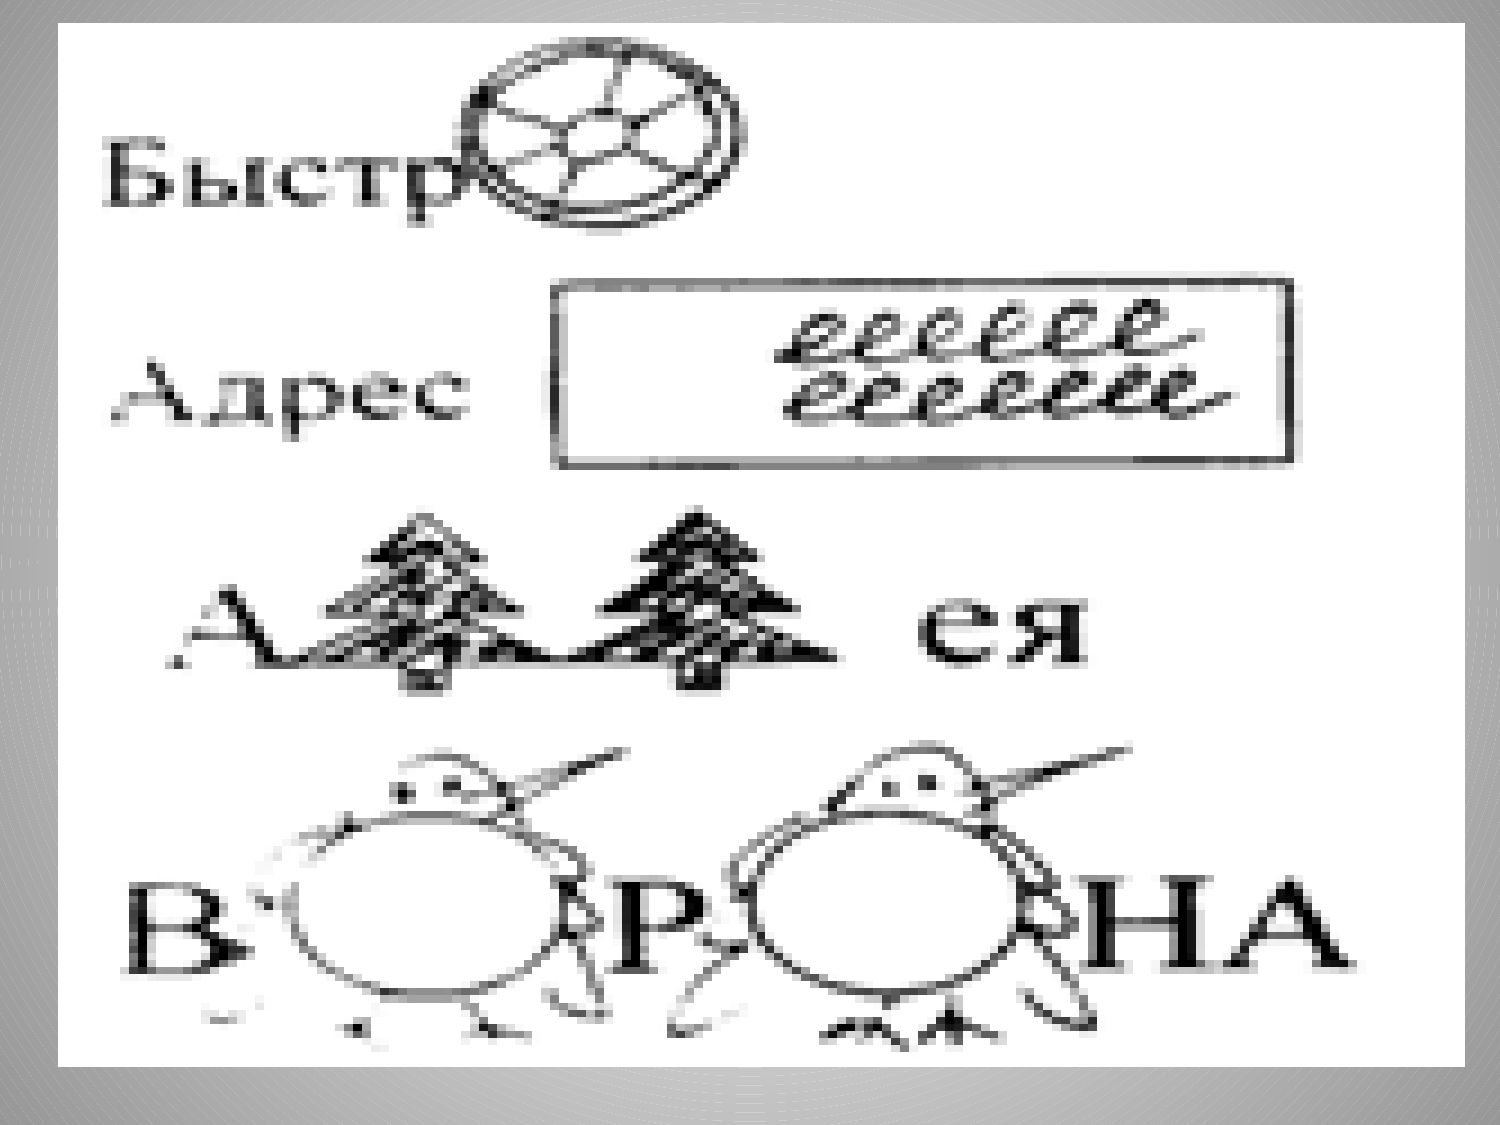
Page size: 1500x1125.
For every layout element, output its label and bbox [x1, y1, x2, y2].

list [58, 23, 1466, 1067]
